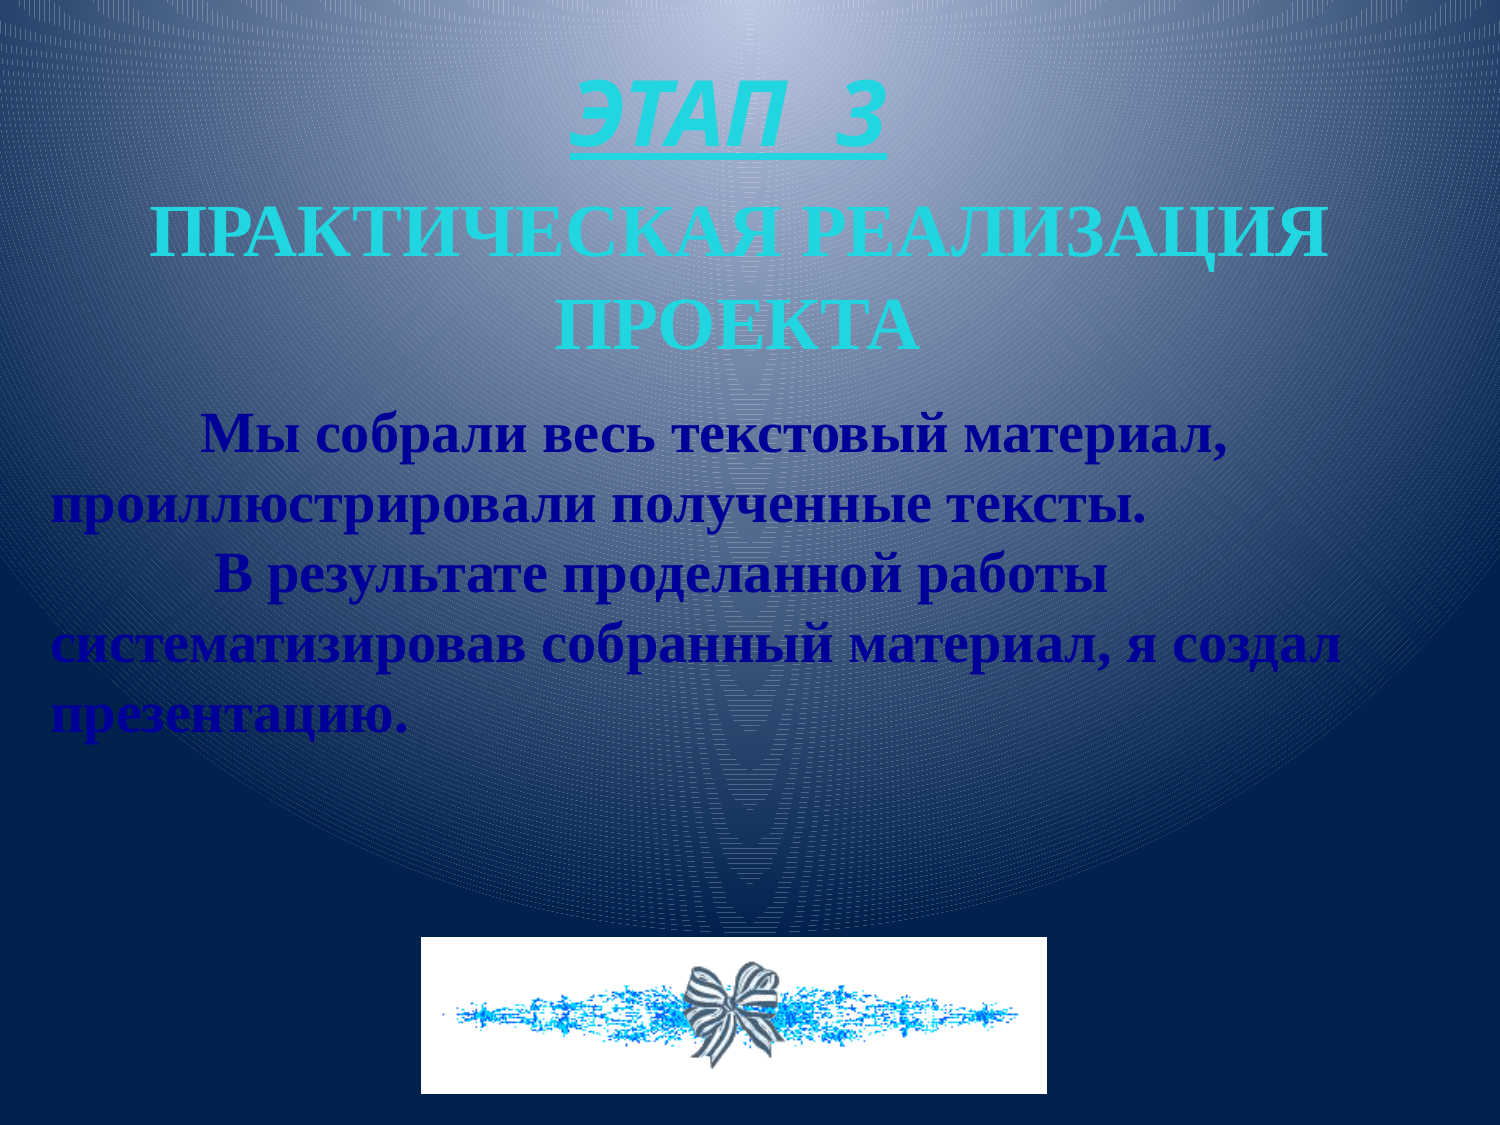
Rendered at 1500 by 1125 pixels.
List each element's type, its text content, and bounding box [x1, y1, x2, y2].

text_box Этап 3 практическая реализация проекта [111, 46, 1346, 372]
list [46, 375, 1454, 386]
picture [421, 937, 1048, 1094]
text_box Мы собрали весь текстовый материал, проиллюстрировали полученные тексты. В результате проделанной работы систематизировав собранный материал, я создал презентацию. [35, 386, 1500, 752]
list [46, 752, 1454, 868]
